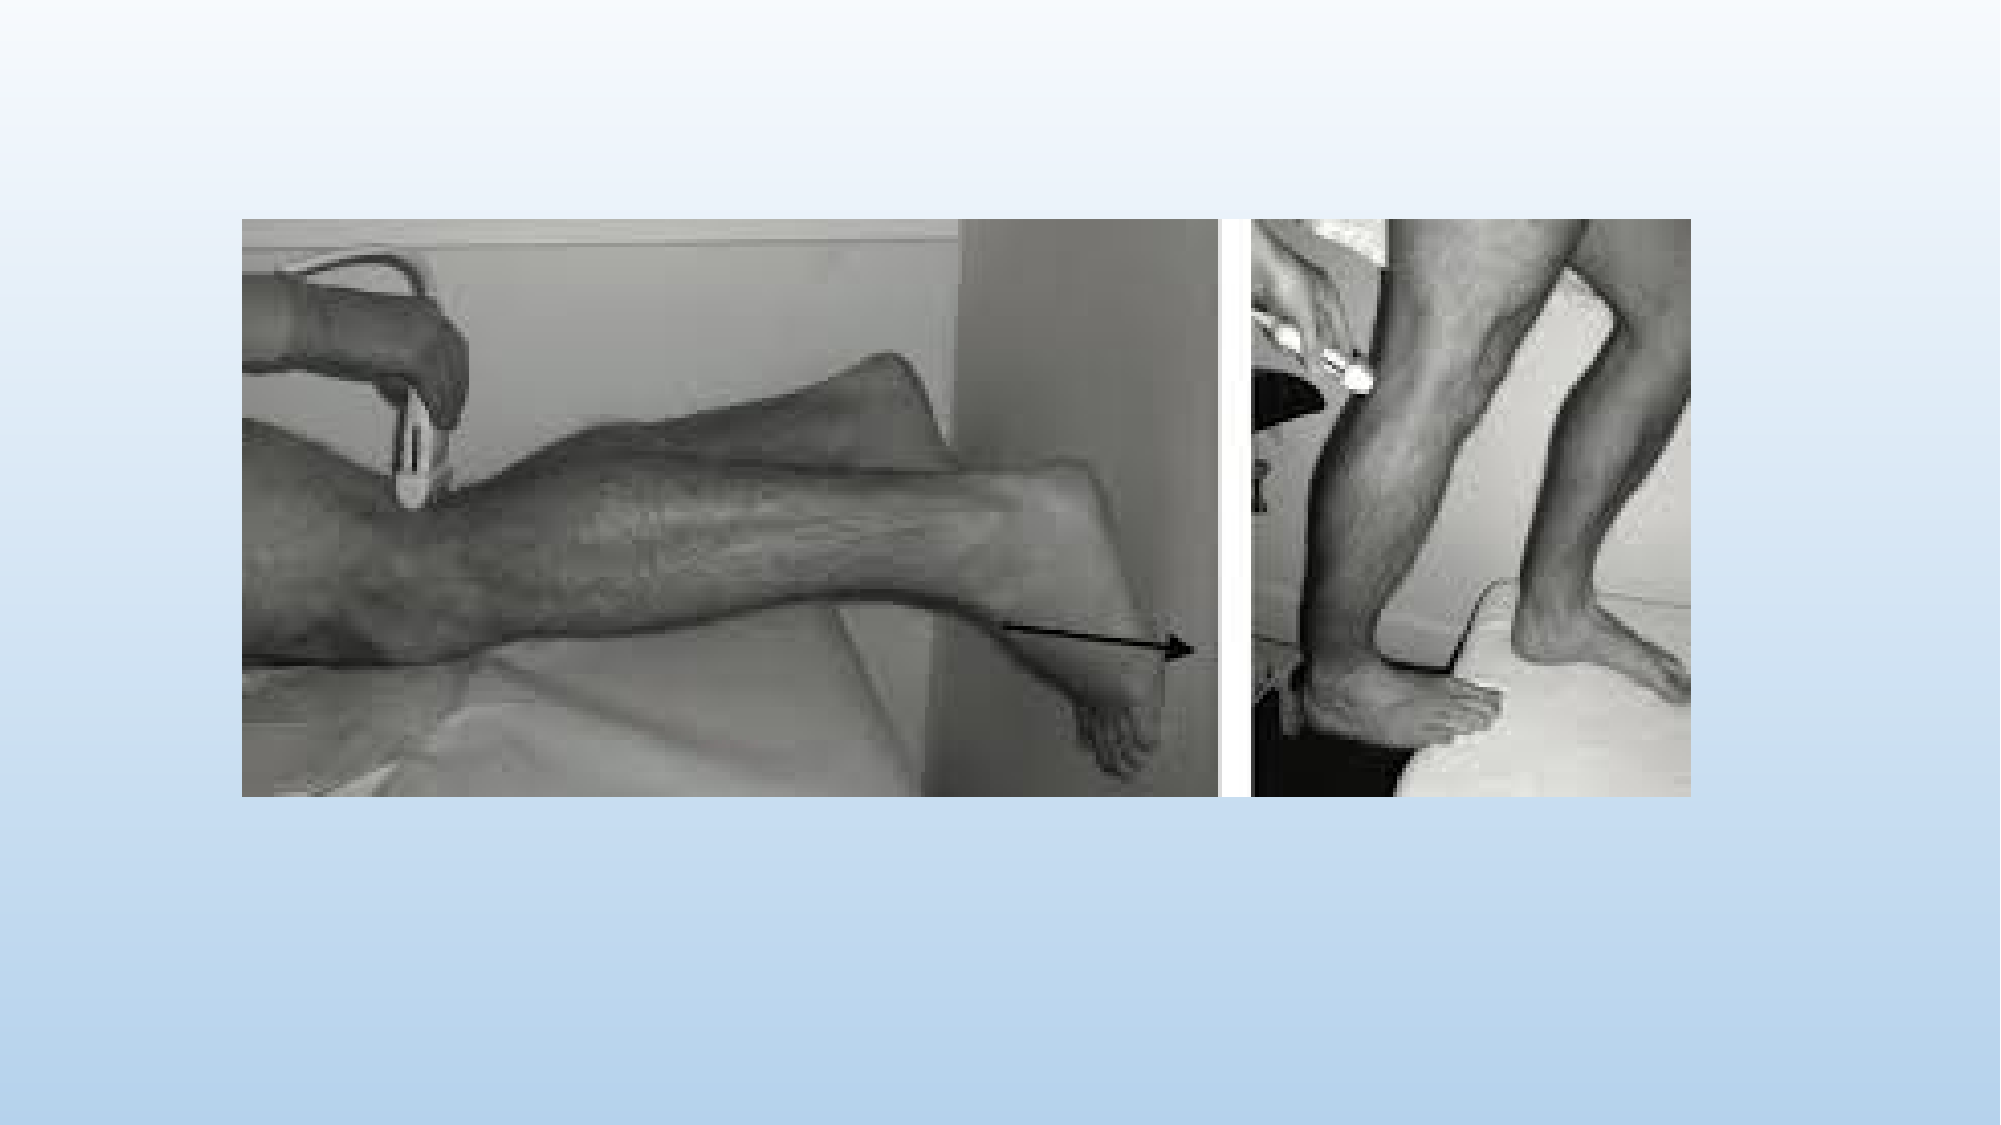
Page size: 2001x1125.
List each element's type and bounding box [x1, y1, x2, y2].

picture [242, 219, 1691, 797]
